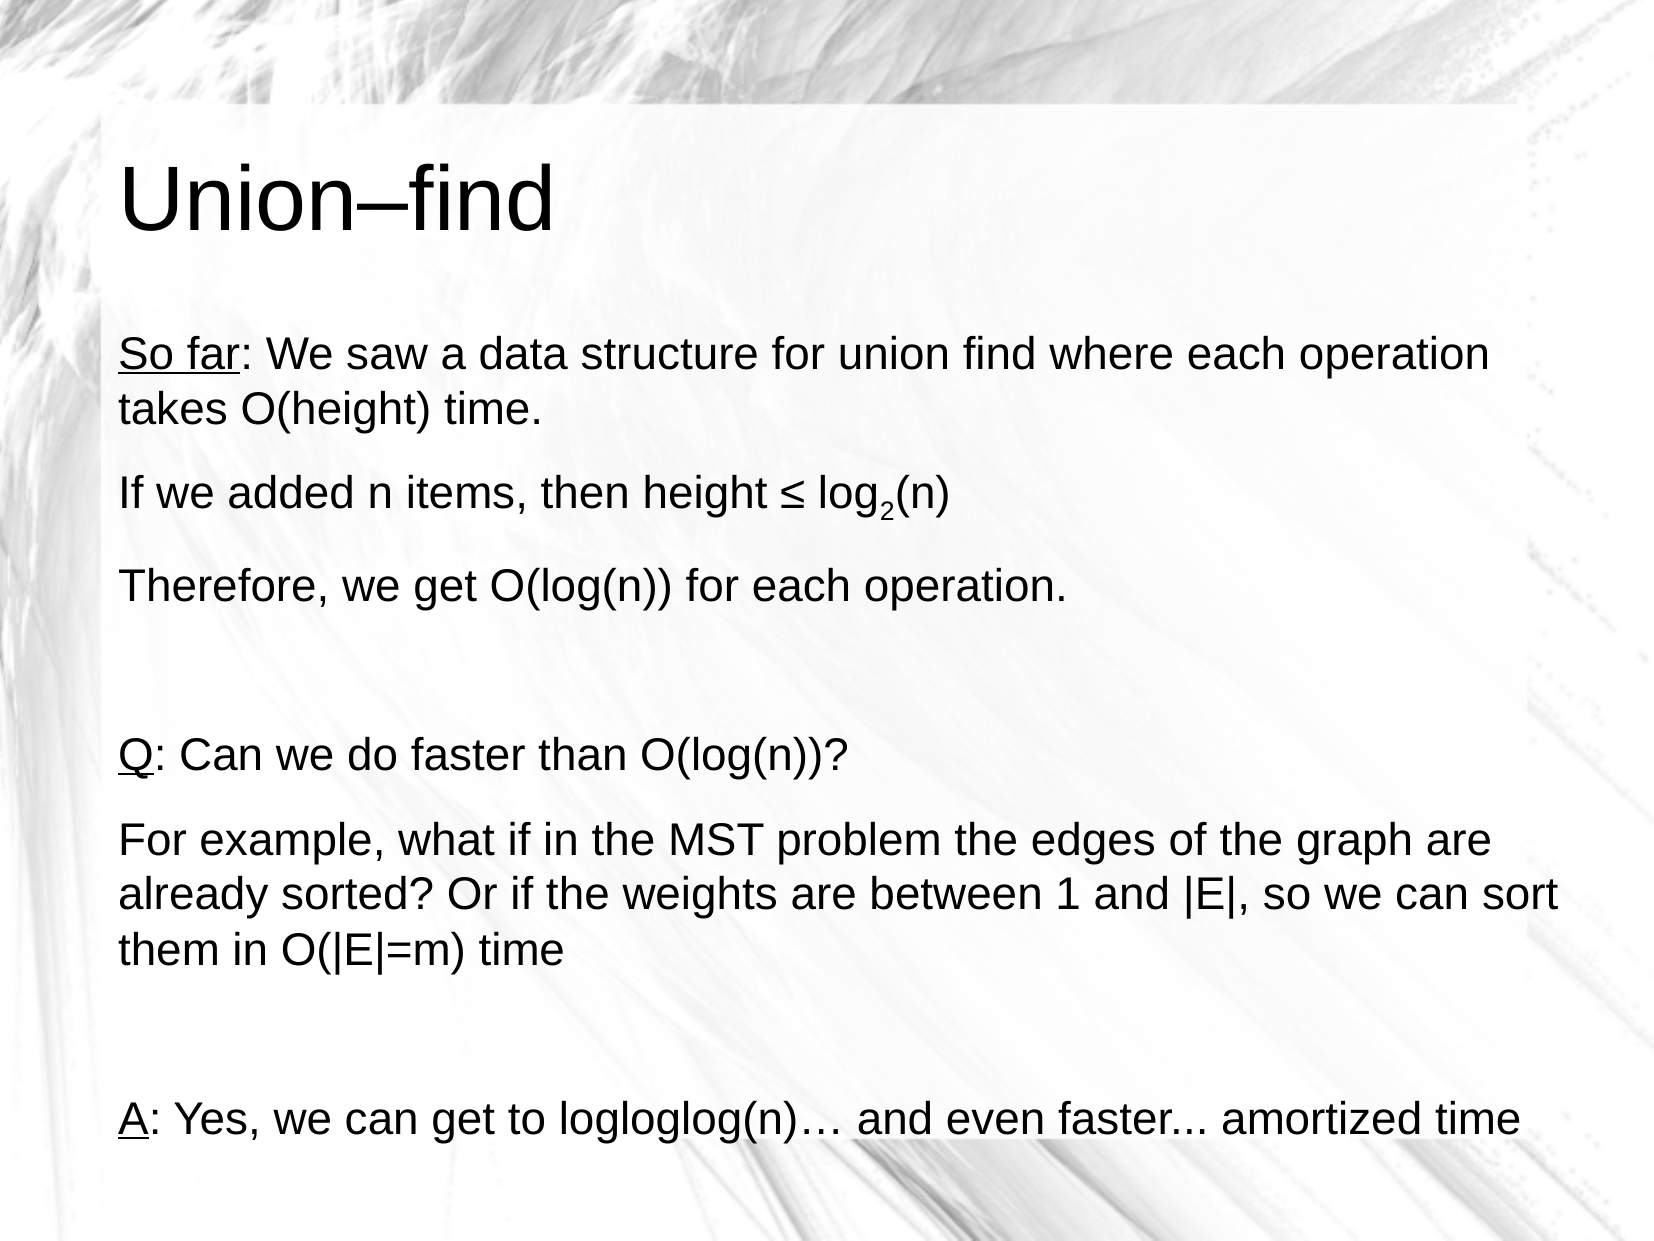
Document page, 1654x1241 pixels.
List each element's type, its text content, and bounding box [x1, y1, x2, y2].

list So far: We saw a data structure for union find where each operation takes O(height) time. If we added n items, then height ≤ log2(n) Therefore, we get O(log(n)) for each operation. Q: Can we do faster than O(log(n))? For example, what if in the MST problem the edges of the graph are already sorted? Or if the weights are between 1 and |E|, so we can sort them in O(|E|=m) time A: Yes, we can get to logloglog(n)… and even faster... amortized time [118, 319, 1571, 1109]
title Union–find [118, 93, 1506, 299]
picture [0, 0, 1654, 1241]
